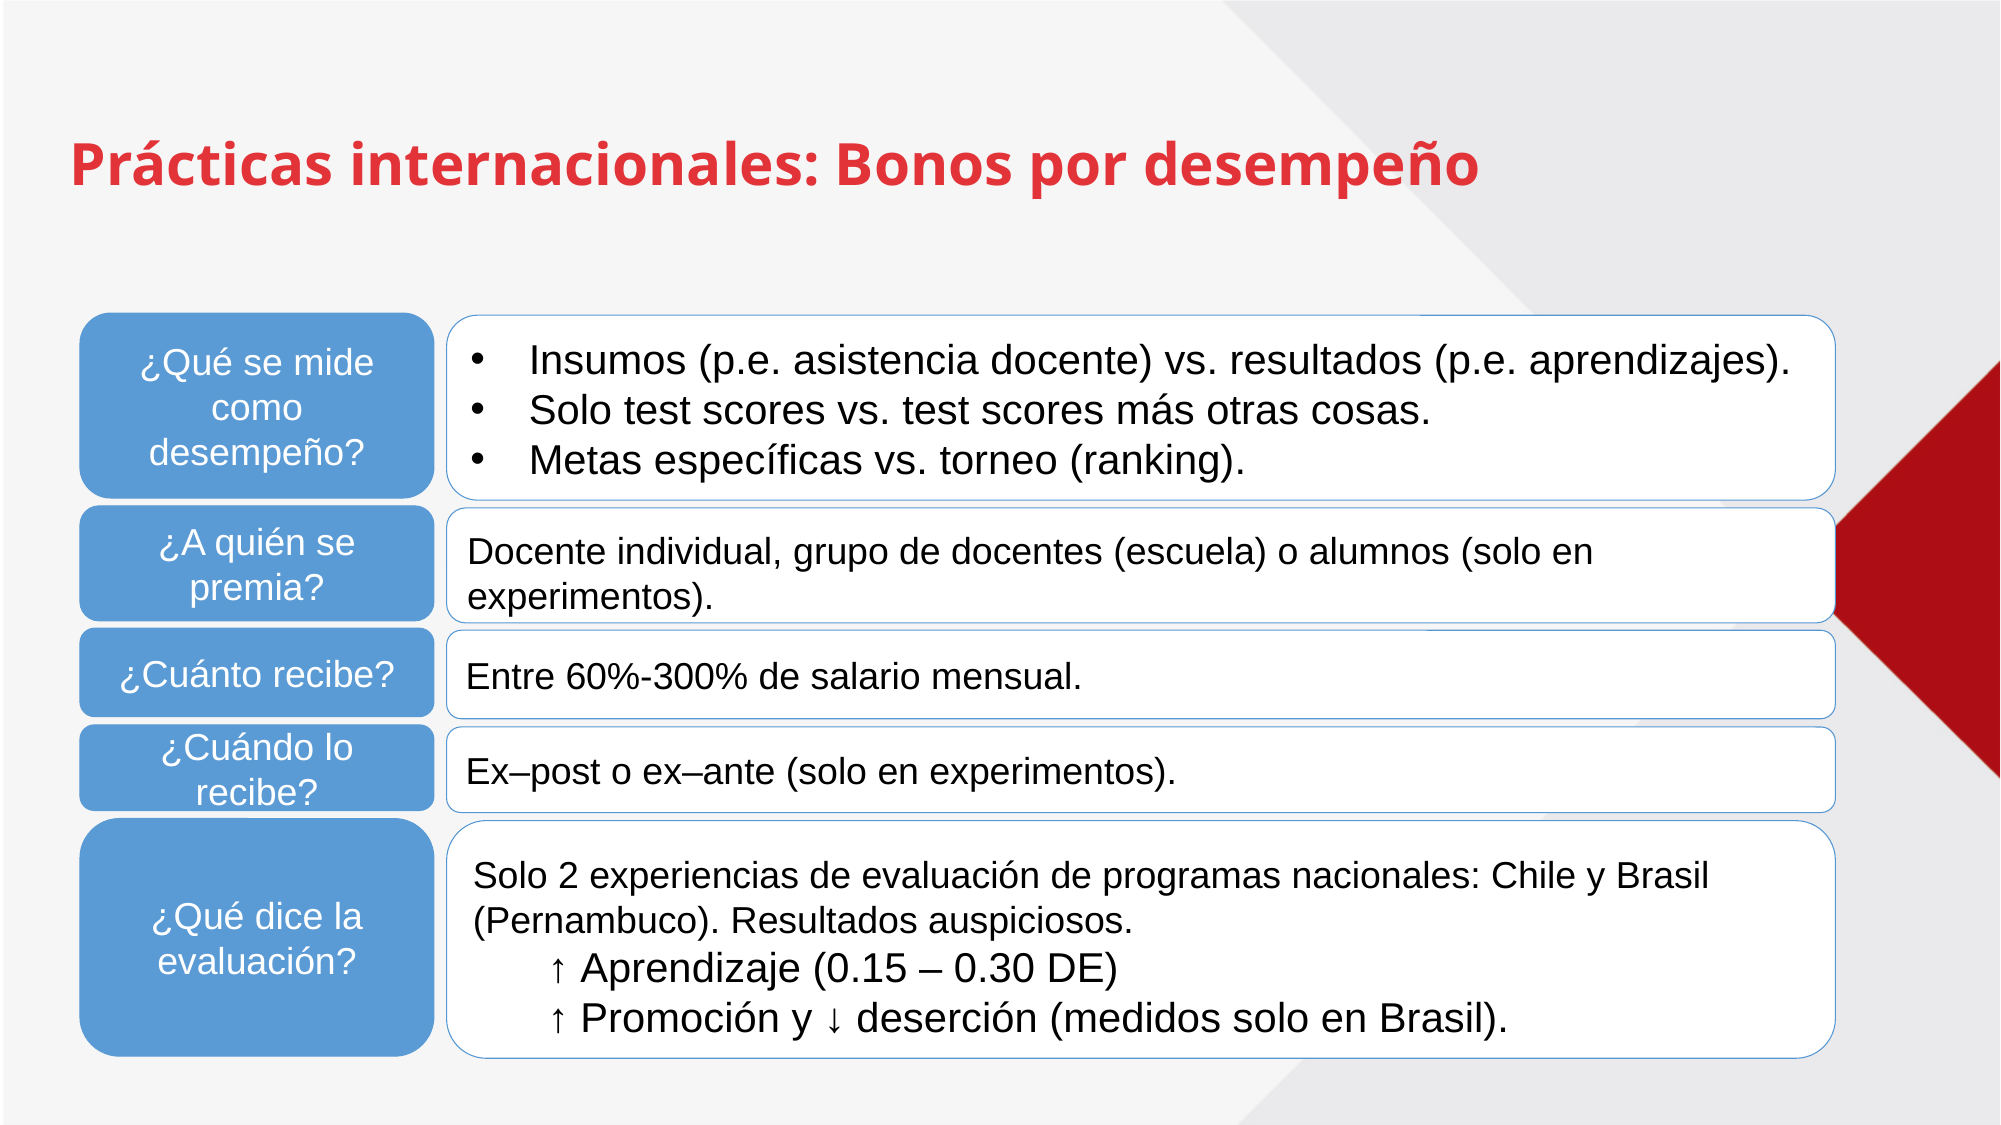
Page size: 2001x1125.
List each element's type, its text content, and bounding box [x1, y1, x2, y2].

text_box Ex–post o ex–ante (solo en experimentos). [446, 726, 1836, 814]
title Prácticas internacionales: Bonos por desempeño [54, 72, 1855, 261]
text_box Solo 2 experiencias de evaluación de programas nacionales: Chile y Brasil (Pernambuco). Resultados auspiciosos. ↑ Aprendizaje (0.15 – 0.30 DE) ↑ Promoción y ↓ deserción (medidos solo en Brasil). [446, 820, 1836, 1059]
text_box Insumos (p.e. asistencia docente) vs. resultados (p.e. aprendizajes). Solo test scores vs. test scores más otras cosas. Metas específicas vs. torneo (ranking). [446, 314, 1836, 501]
text_box ¿Qué dice la evaluación? [79, 817, 435, 1057]
text_box Entre 60%-300% de salario mensual. [446, 629, 1836, 720]
text_box ¿Qué se mide como desempeño? [79, 312, 435, 499]
text_box Docente individual, grupo de docentes (escuela) o alumnos (solo en experimentos). [446, 507, 1836, 624]
text_box ¿Cuánto recibe? [79, 627, 435, 718]
text_box ¿Cuándo lo recibe? [79, 724, 435, 812]
text_box ¿A quién se premia? [79, 505, 435, 622]
picture [0, 0, 2001, 1125]
